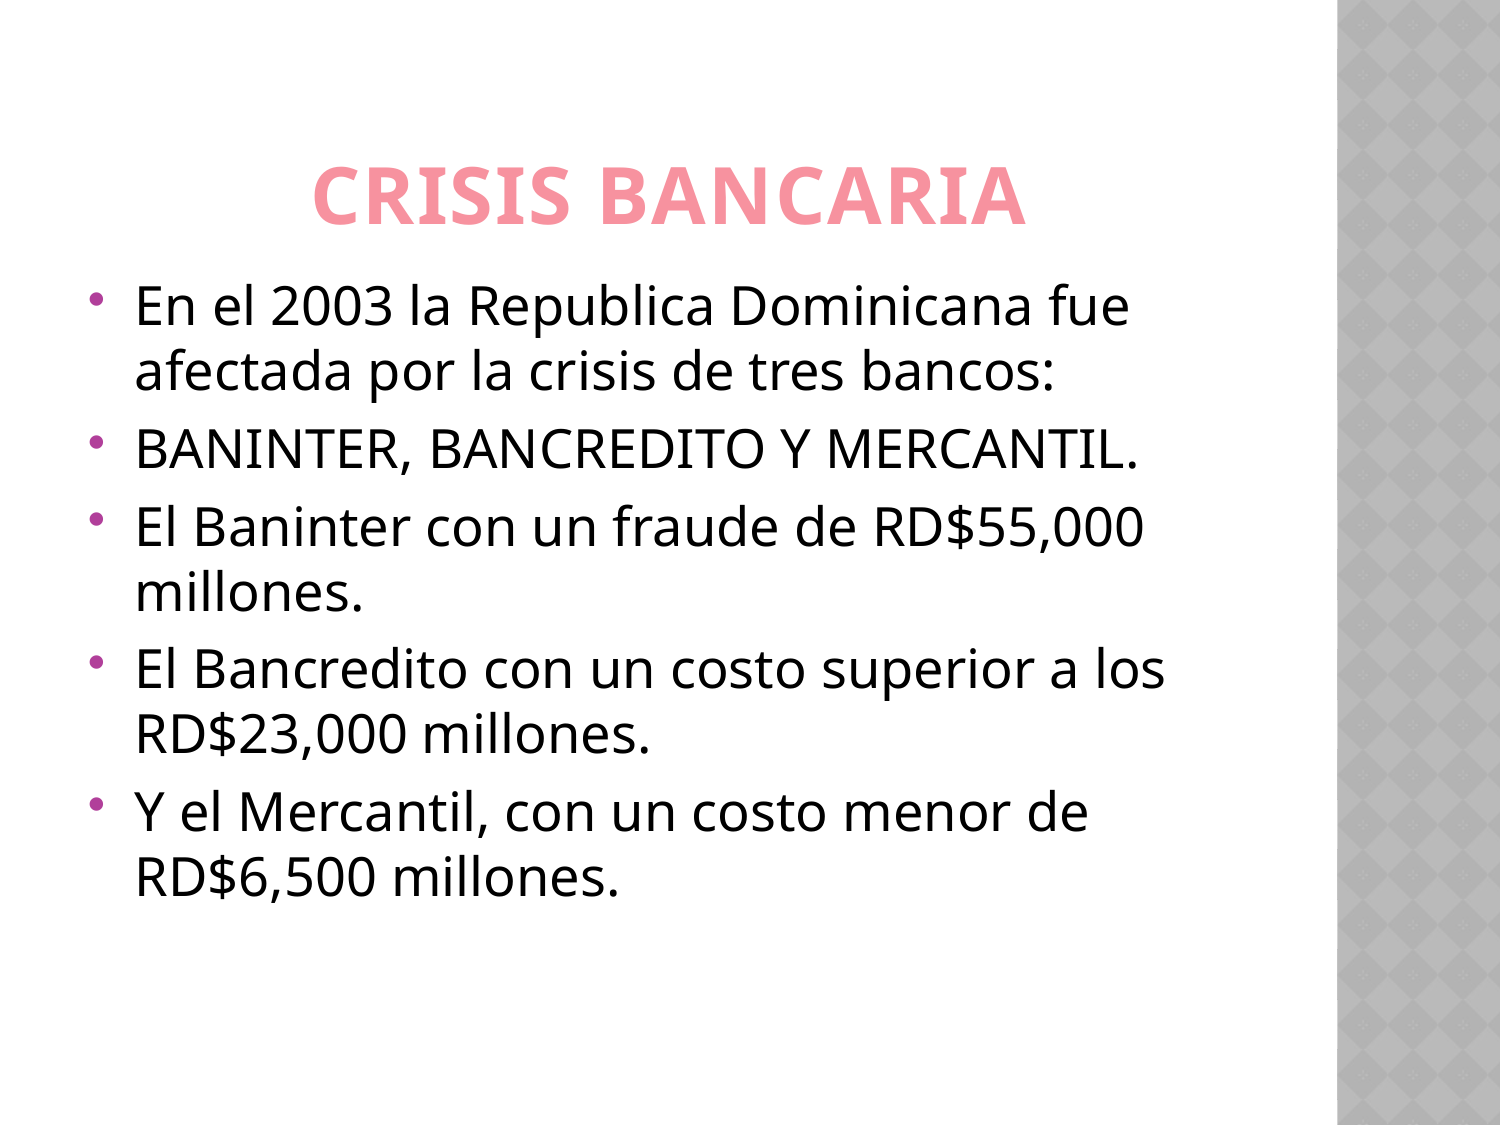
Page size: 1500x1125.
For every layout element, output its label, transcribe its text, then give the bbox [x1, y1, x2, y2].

title Crisis Bancaria [75, 52, 1263, 240]
list En el 2003 la Republica Dominicana fue afectada por la crisis de tres bancos: BANINTER, BANCREDITO Y MERCANTIL. El Baninter con un fraude de RD$55,000 millones. El Bancredito con un costo superior a los RD$23,000 millones. Y el Mercantil, con un costo menor de RD$6,500 millones. [75, 264, 1263, 1059]
